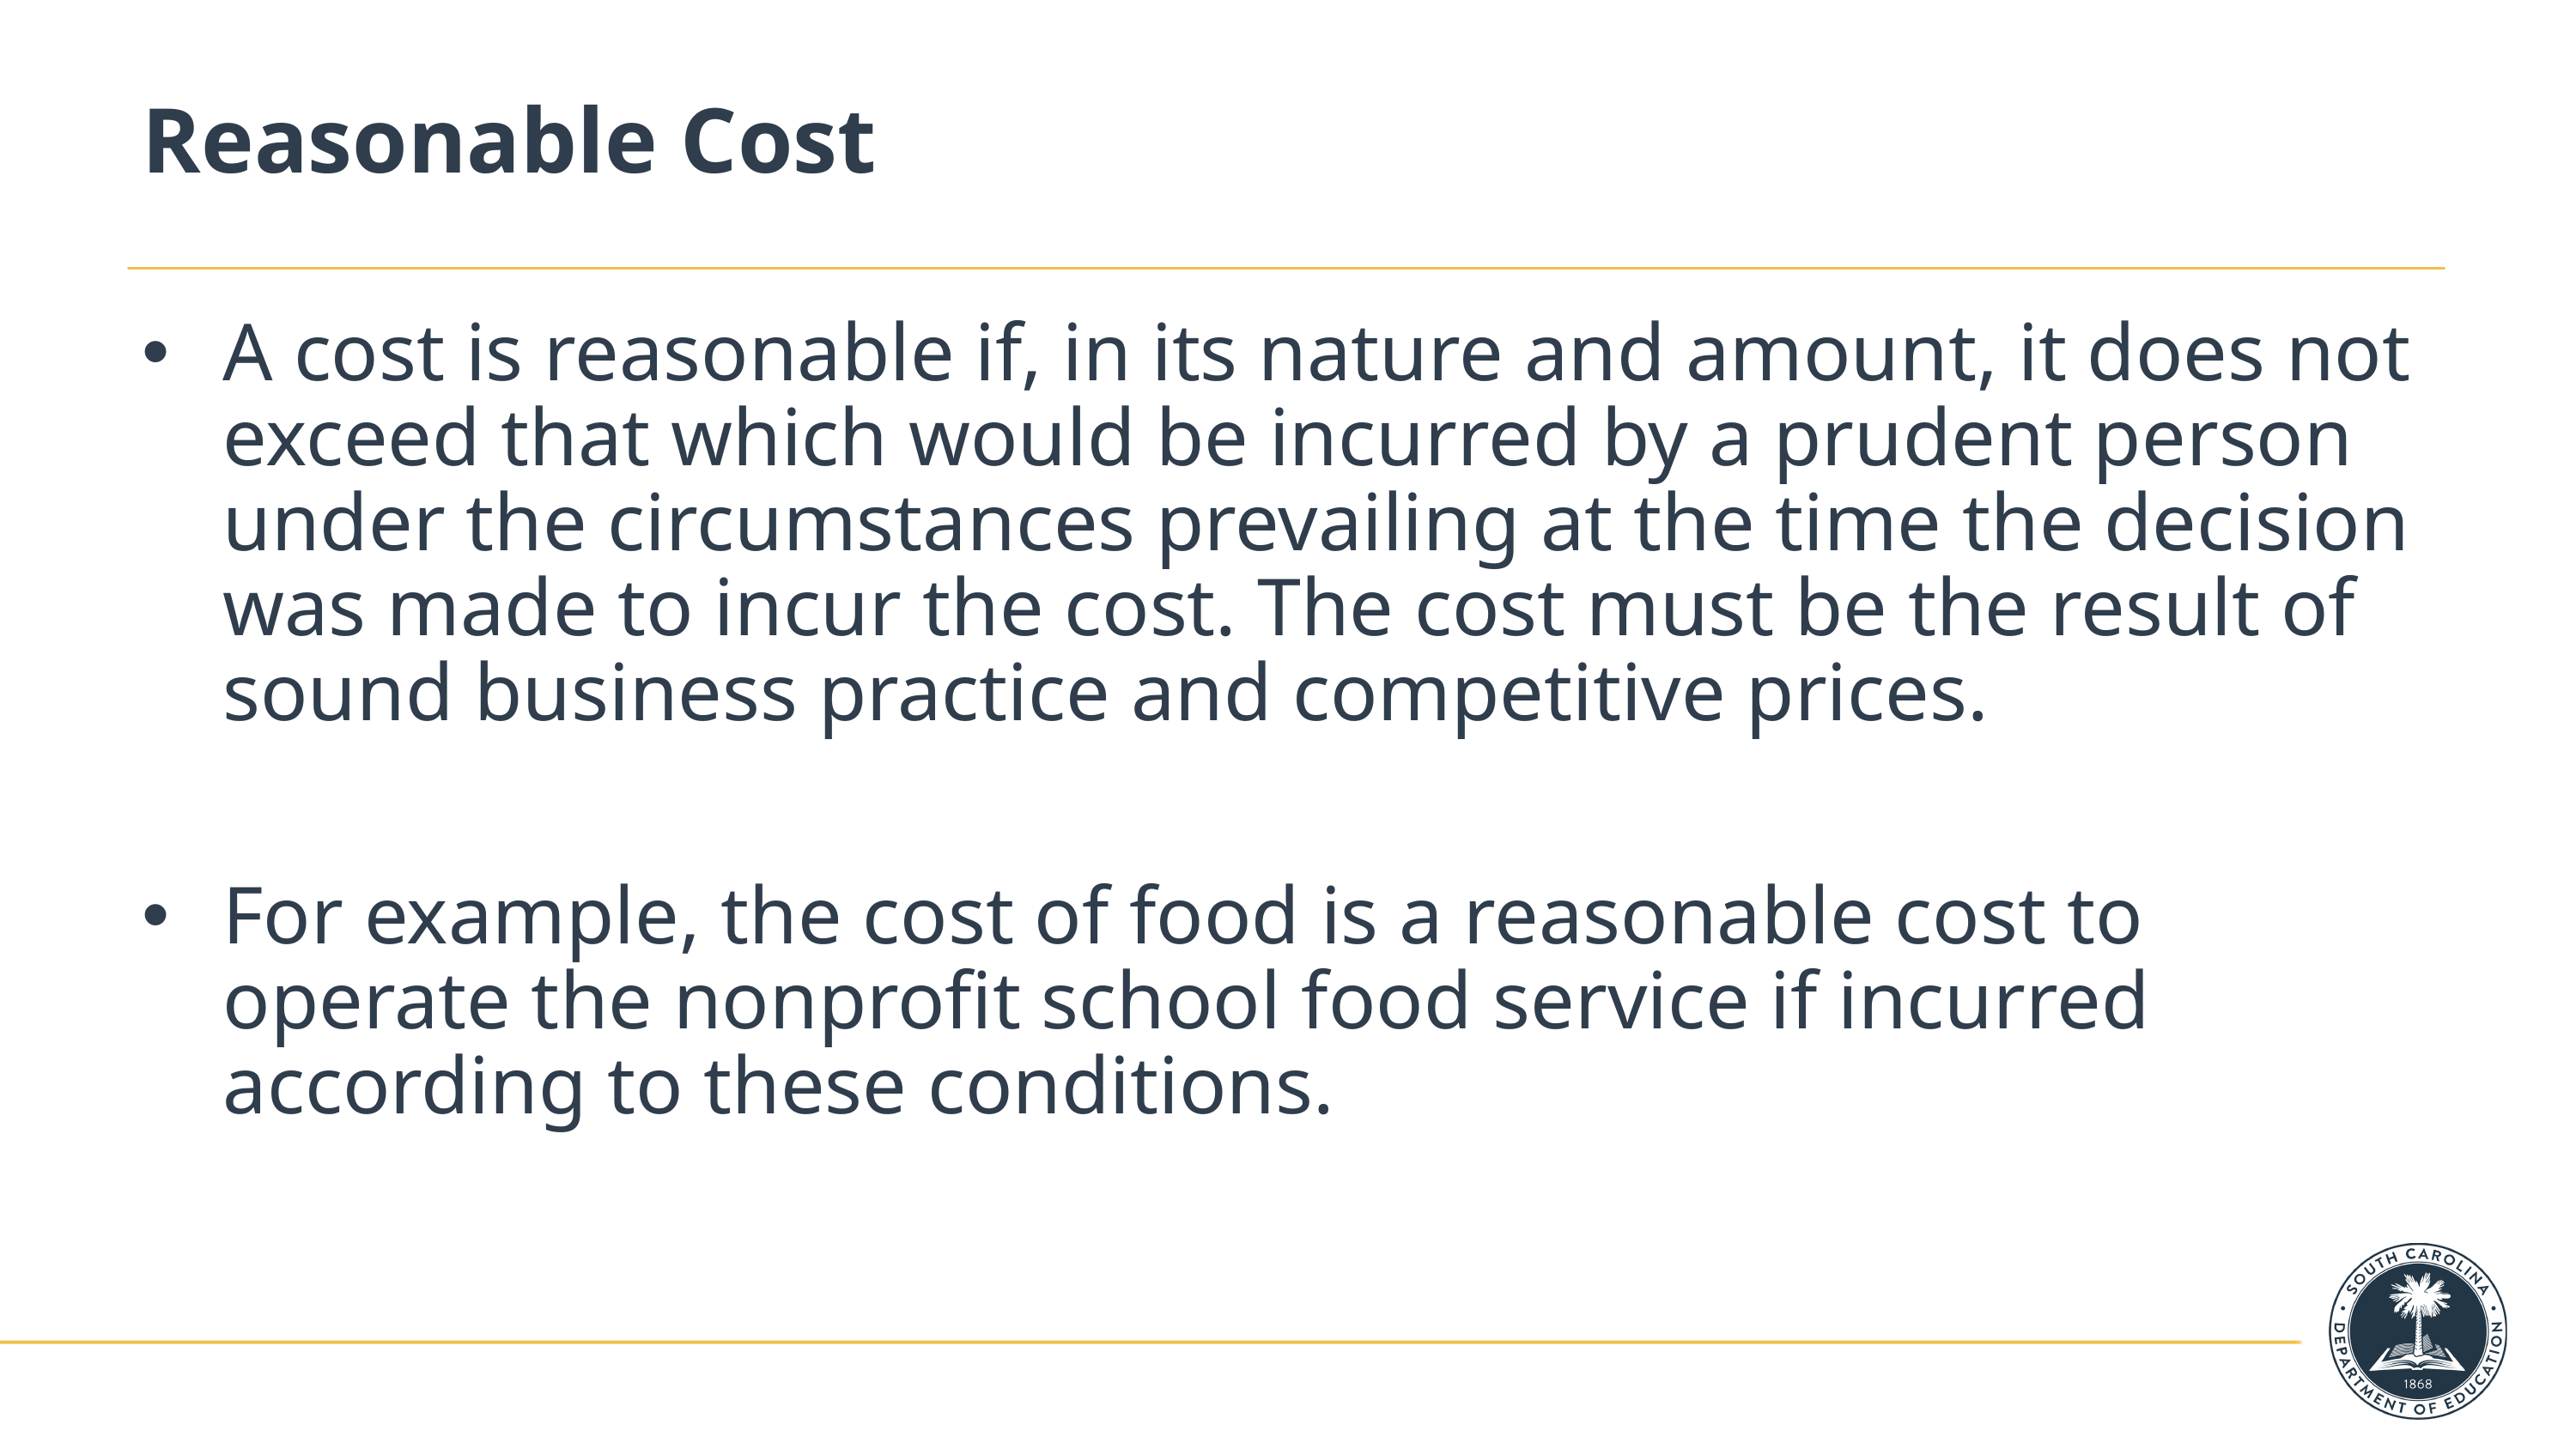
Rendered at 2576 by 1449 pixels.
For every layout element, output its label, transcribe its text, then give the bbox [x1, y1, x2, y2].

title Reasonable Cost [129, 76, 2447, 232]
list A cost is reasonable if, in its nature and amount, it does not exceed that which would be incurred by a prudent person under the circumstances prevailing at the time the decision was made to incur the cost. The cost must be the result of sound business practice and competitive prices. For example, the cost of food is a reasonable cost to operate the nonprofit school food service if incurred according to these conditions. [129, 306, 2447, 1149]
picture [2329, 1243, 2507, 1420]
